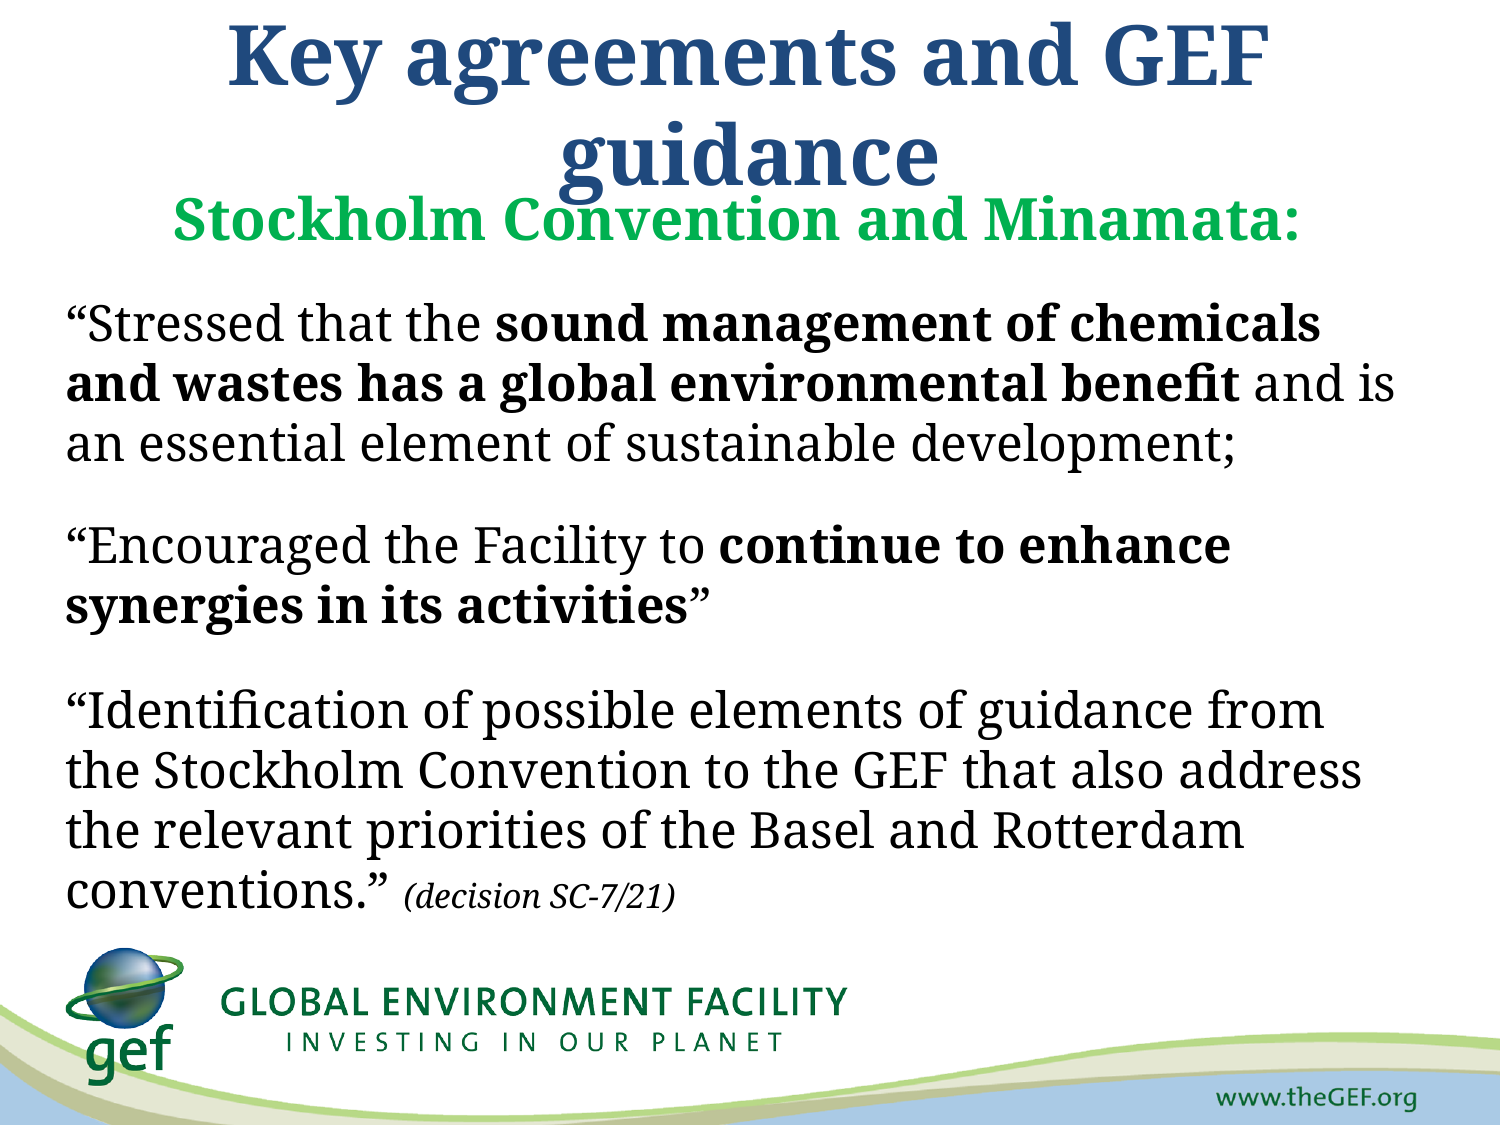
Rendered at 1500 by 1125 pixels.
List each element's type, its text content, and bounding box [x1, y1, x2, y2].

list Stockholm Convention and Minamata: “Stressed that the sound management of chemicals and wastes has a global environmental benefit and is an essential element of sustainable development; “Encouraged the Facility to continue to enhance synergies in its activities” “Identification of possible elements of guidance from the Stockholm Convention to the GEF that also address the relevant priorities of the Basel and Rotterdam conventions.” (decision SC-7/21) [49, 174, 1426, 918]
title Key agreements and GEF guidance [74, 37, 1426, 168]
picture [0, 920, 1500, 1125]
